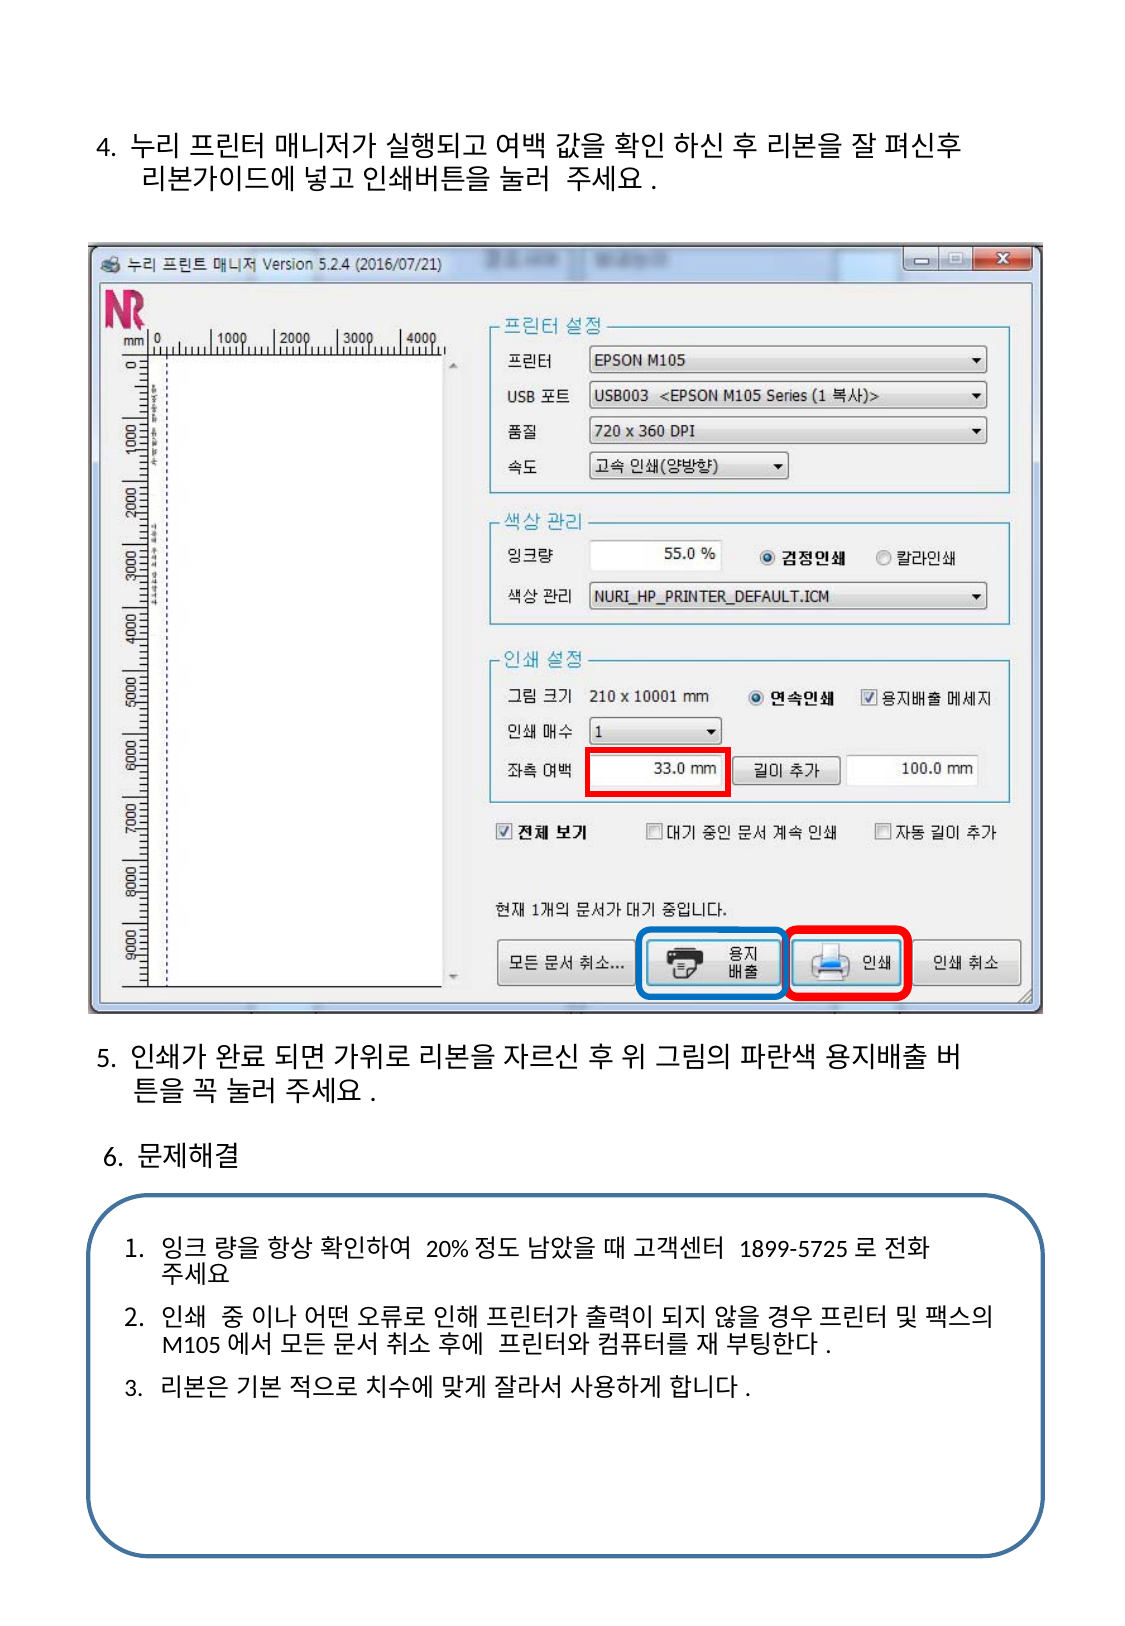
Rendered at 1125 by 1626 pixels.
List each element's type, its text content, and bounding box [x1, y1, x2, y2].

text_box 4. 누리 프린터 매니저가 실행되고 여백 값을 확인 하신 후 리본을 잘 펴신후 리본가이드에 넣고 인쇄버튼을 눌러 주세요. [81, 120, 1050, 203]
list 잉크 량을 항상 확인하여 20%정도 남았을 때 고객센터 1899-5725로 전화 주세요 인쇄 중 이나 어떤 오류로 인해 프린터가 출력이 되지 않을 경우 프린터 및 팩스의 M105에서 모든 문서 취소 후에 프린터와 컴퓨터를 재 부팅한다. 3. 리본은 기본 적으로 치수에 맞게 잘라서 사용하게 합니다. [109, 1228, 1021, 1499]
picture [88, 242, 1043, 1014]
text_box [87, 1194, 1044, 1558]
text_box 6. 문제해결 [88, 1130, 1057, 1179]
text_box 5. 인쇄가 완료 되면 가위로 리본을 자르신 후 위 그림의 파란색 용지배출 버 튼을 꼭 눌러 주세요. [81, 1031, 1050, 1114]
